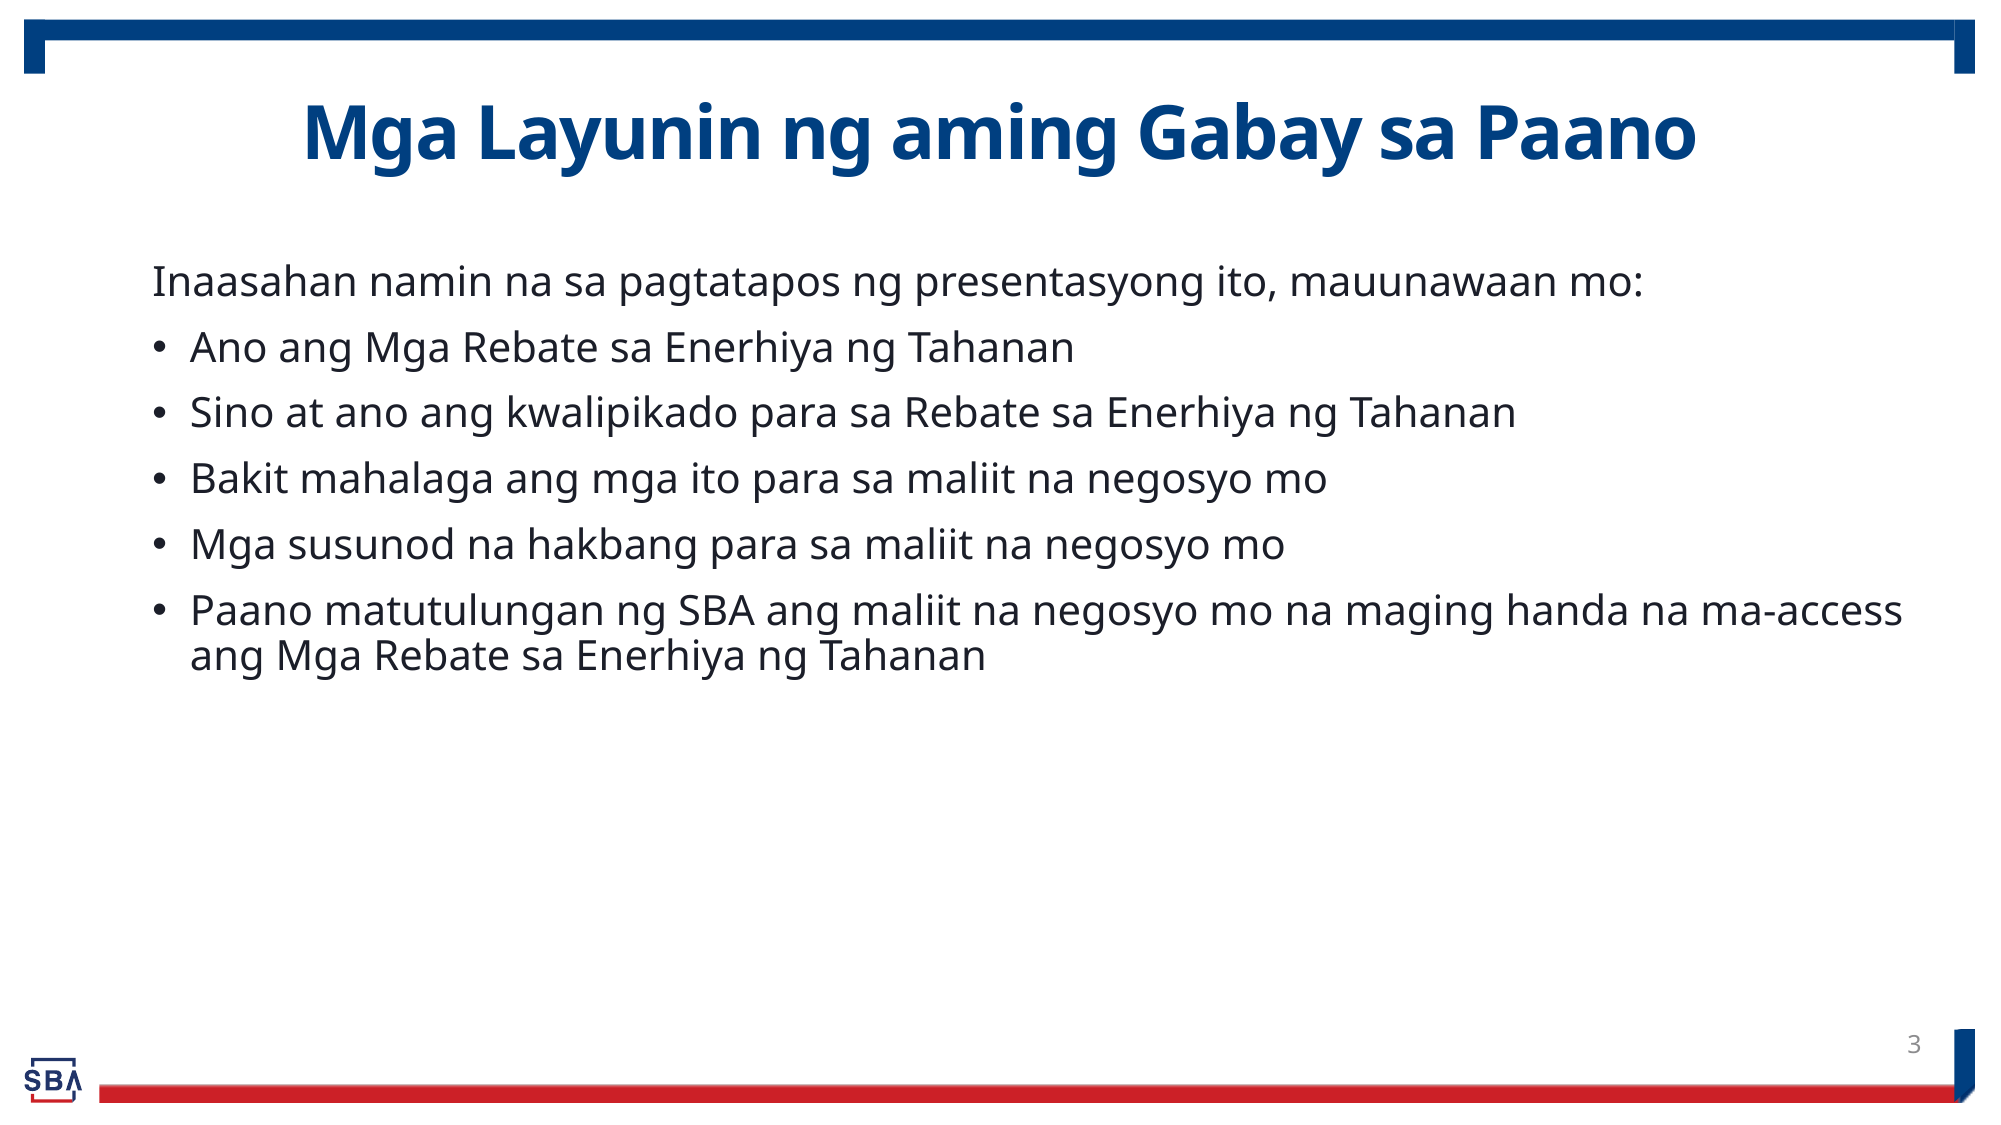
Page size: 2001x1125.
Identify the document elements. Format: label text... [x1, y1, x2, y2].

list Inaasahan namin na sa pagtatapos ng presentasyong ito, mauunawaan mo: Ano ang Mga Rebate sa Enerhiya ng Tahanan Sino at ano ang kwalipikado para sa Rebate sa Enerhiya ng Tahanan Bakit mahalaga ang mga ito para sa maliit na negosyo mo Mga susunod na hakbang para sa maliit na negosyo mo Paano matutulungan ng SBA ang maliit na negosyo mo na maging handa na ma-access ang Mga Rebate sa Enerhiya ng Tahanan [137, 252, 1937, 1038]
slide_number 3 [1486, 1016, 1937, 1076]
title Mga Layunin ng aming Gabay sa Paano [137, 87, 1863, 186]
